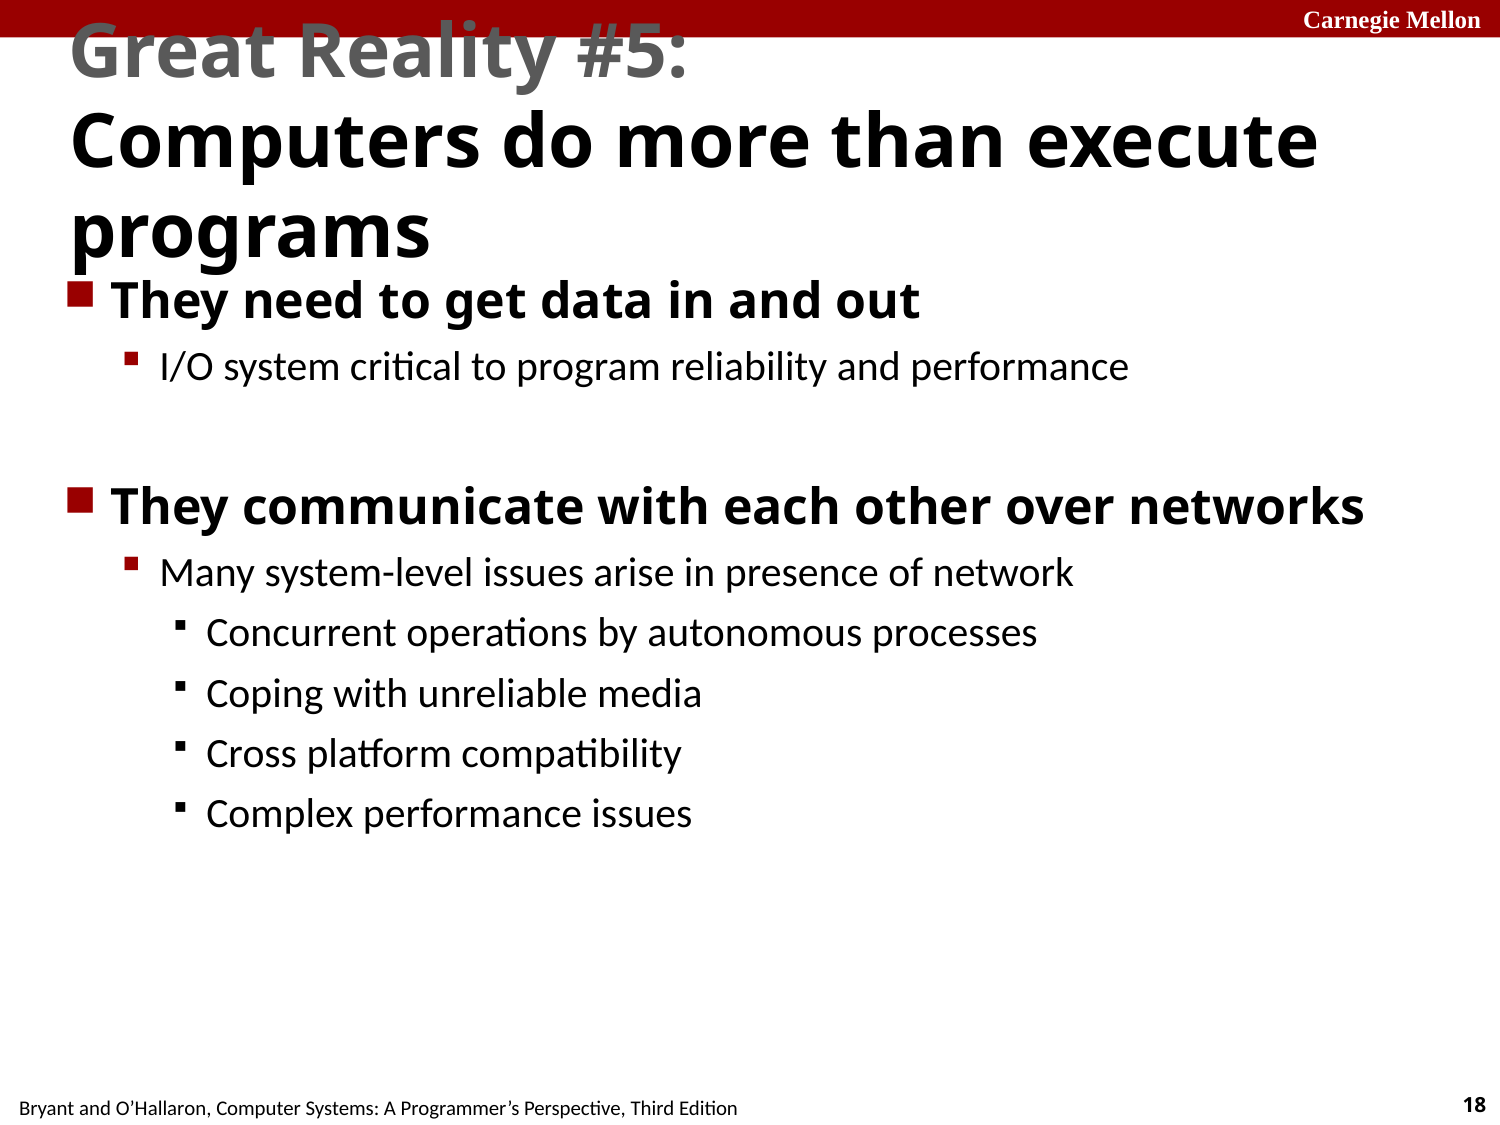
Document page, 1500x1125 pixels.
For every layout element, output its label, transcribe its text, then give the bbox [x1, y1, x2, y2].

list They need to get data in and out I/O system critical to program reliability and performance They communicate with each other over networks Many system-level issues arise in presence of network Concurrent operations by autonomous processes Coping with unreliable media Cross platform compatibility Complex performance issues [62, 262, 1438, 1122]
title Great Reality #5: Computers do more than execute programs [62, 41, 1463, 234]
